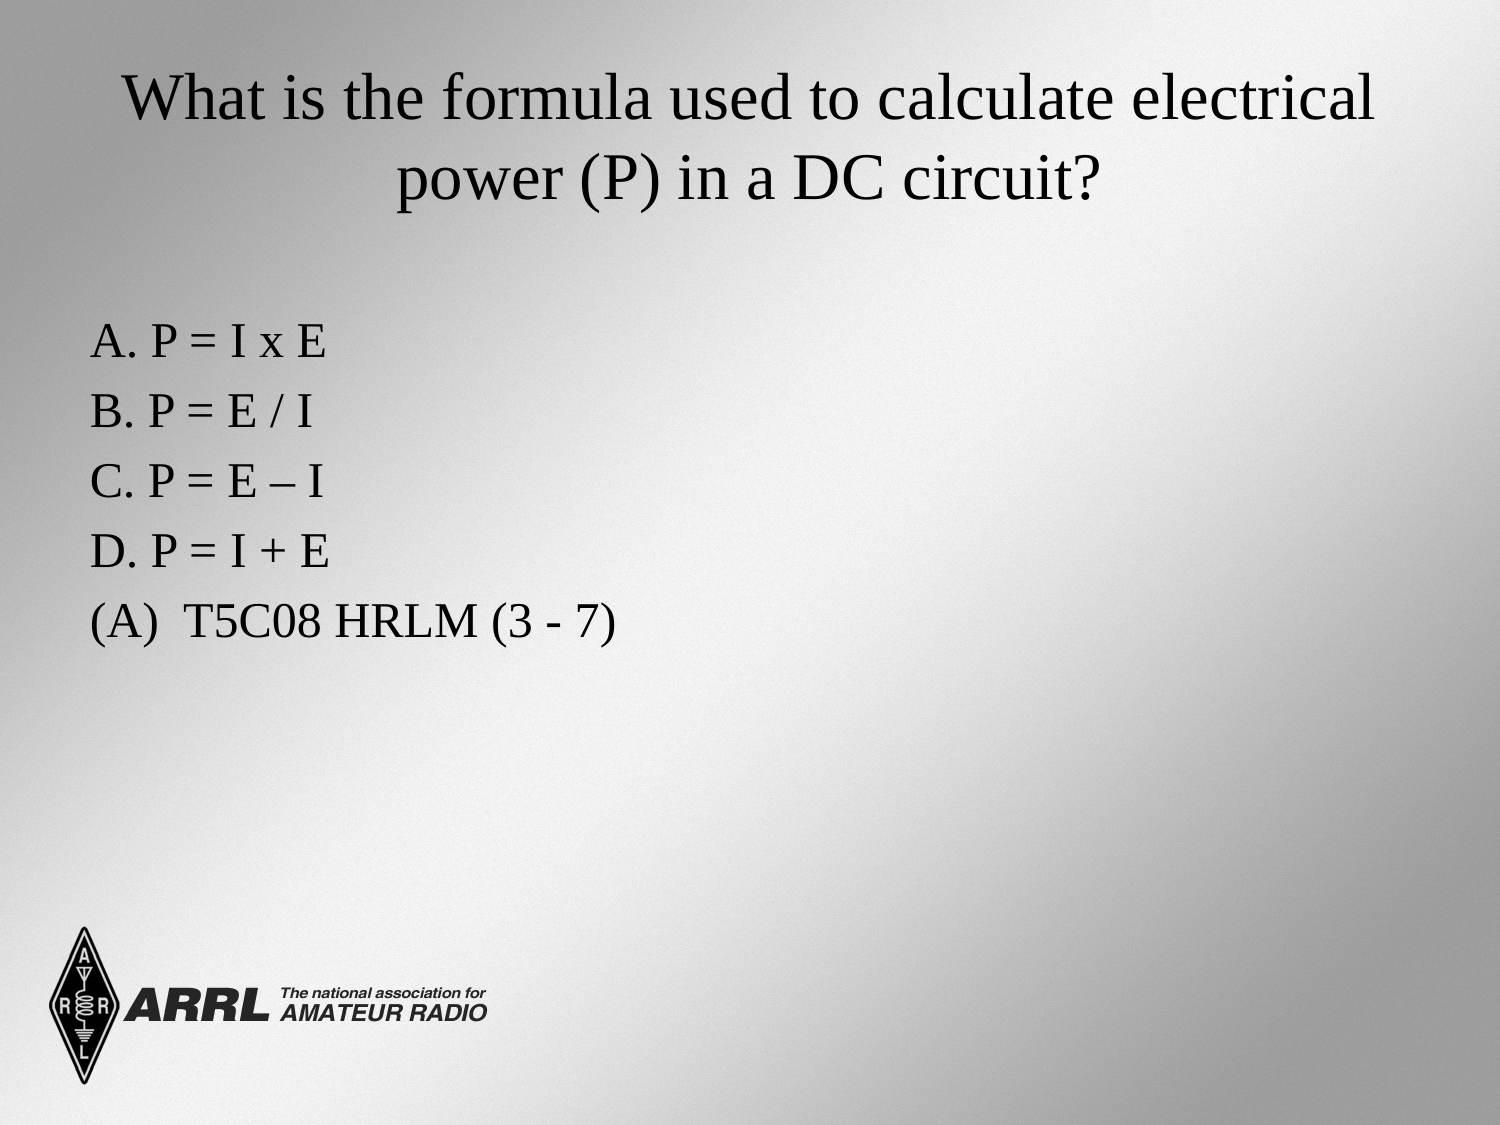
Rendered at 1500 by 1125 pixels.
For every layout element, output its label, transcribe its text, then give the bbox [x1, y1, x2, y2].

picture [0, 0, 1500, 1125]
title What is the formula used to calculate electrical power (P) in a DC circuit? [75, 45, 1425, 233]
list A. P = I x E B. P = E / I C. P = E – I D. P = I + E (A) T5C08 HRLM (3 - 7) [75, 299, 1425, 1005]
